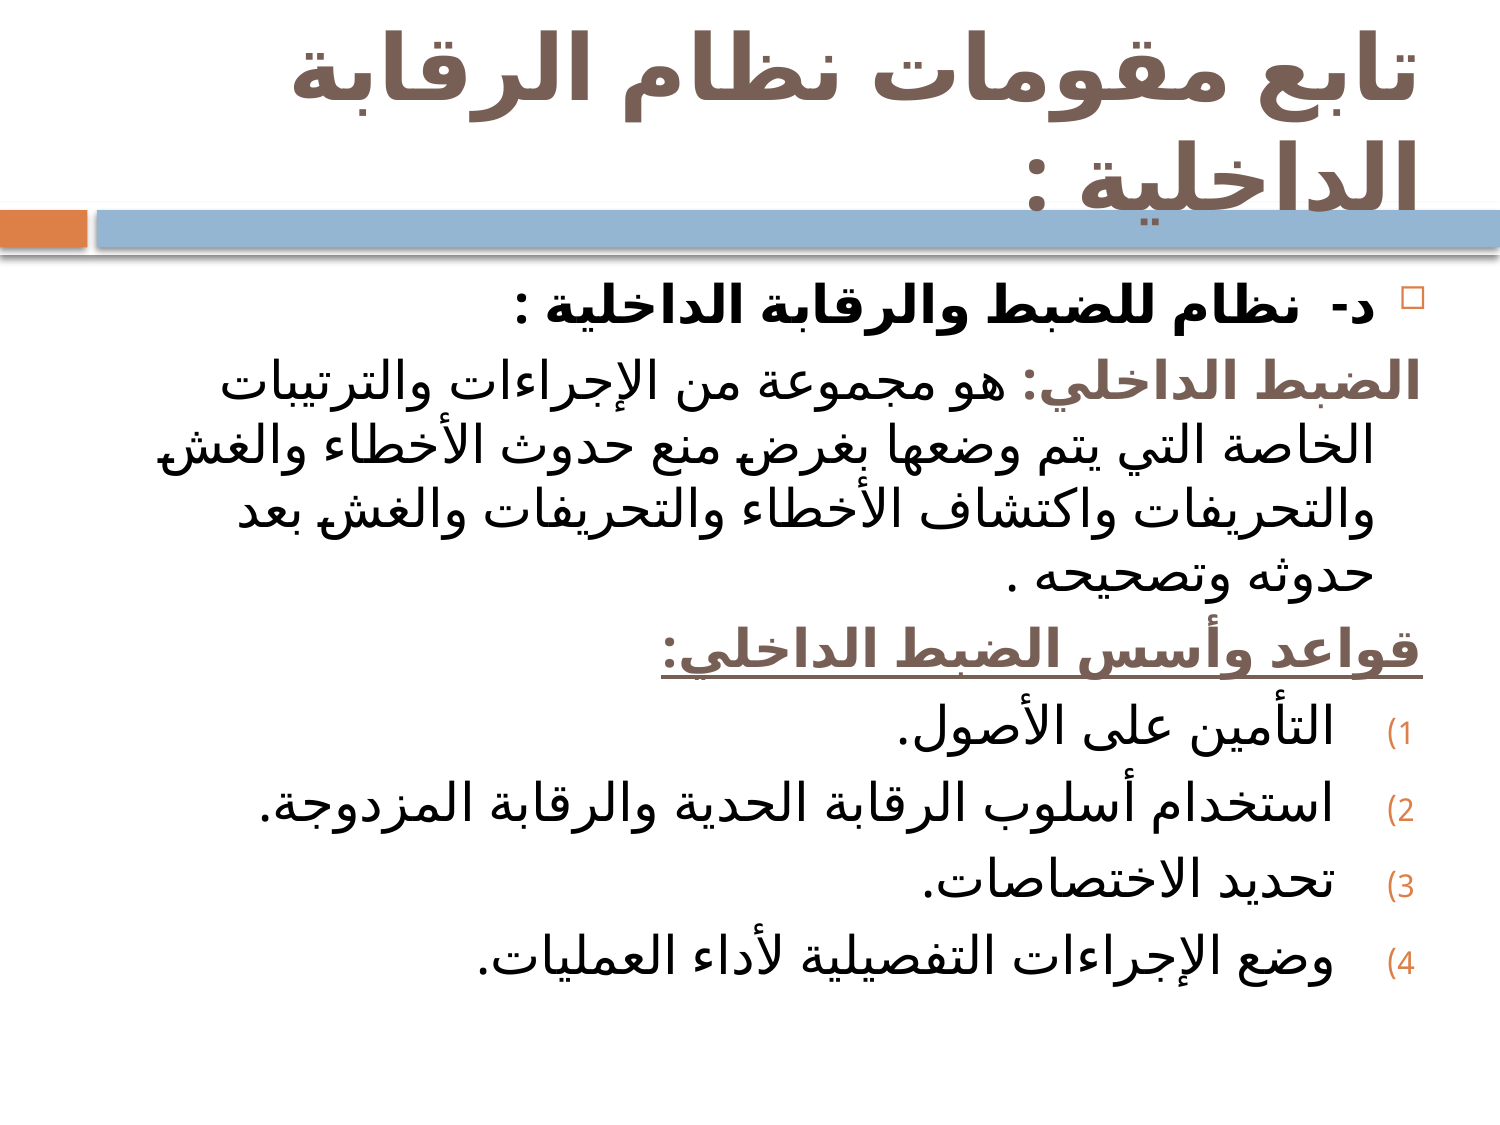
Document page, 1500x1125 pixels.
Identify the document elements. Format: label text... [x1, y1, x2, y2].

title تابع مقومات نظام الرقابة الداخلية : [100, 37, 1438, 200]
list د- نظام للضبط والرقابة الداخلية : الضبط الداخلي: هو مجموعة من الإجراءات والترتيبات الخاصة التي يتم وضعها بغرض منع حدوث الأخطاء والغش والتحريفات واكتشاف الأخطاء والتحريفات والغش بعد حدوثه وتصحيحه . قواعد وأسس الضبط الداخلي: التأمين على الأصول. استخدام أسلوب الرقابة الحدية والرقابة المزدوجة. تحديد الاختصاصات. وضع الإجراءات التفصيلية لأداء العمليات. [100, 262, 1438, 1000]
